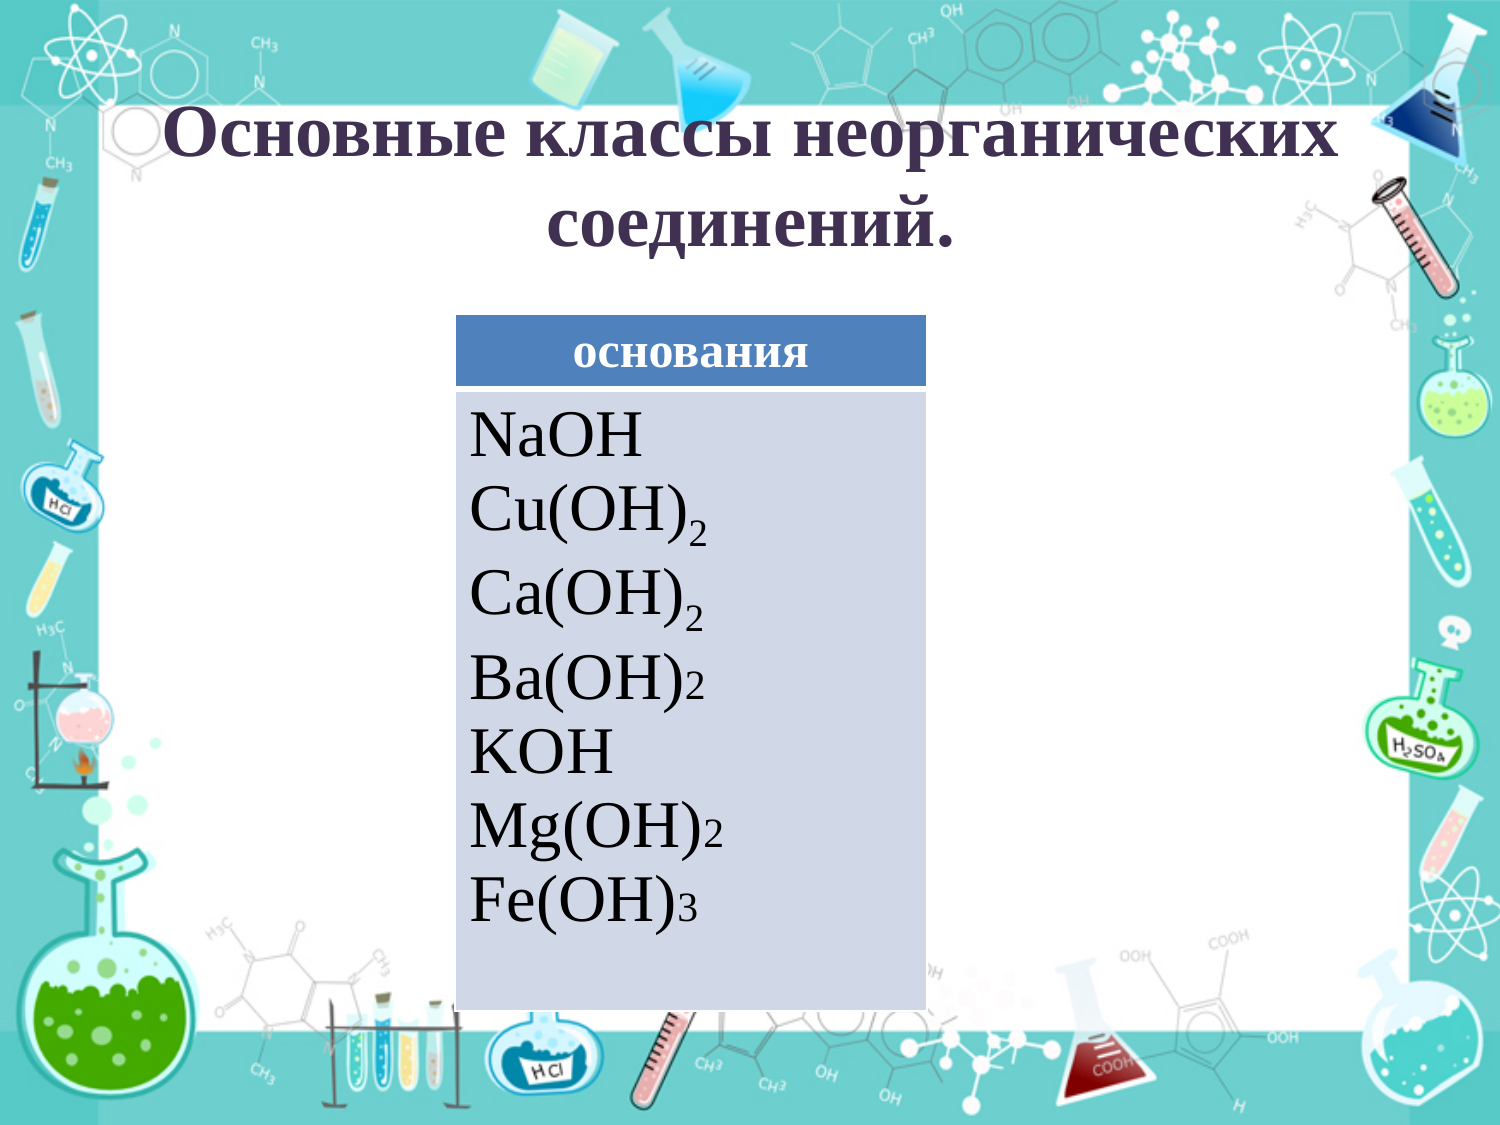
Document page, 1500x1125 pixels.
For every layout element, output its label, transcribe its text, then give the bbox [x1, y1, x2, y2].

title Основные классы неорганических соединений. [100, 78, 1402, 266]
picture [0, 0, 1500, 1125]
table_header основания [456, 315, 926, 386]
table_cell NaOH Cu(OH)2 Ca(OH)2 Ba(OH)2 KOH Mg(OH)2 Fe(OH)3 [456, 392, 926, 1010]
